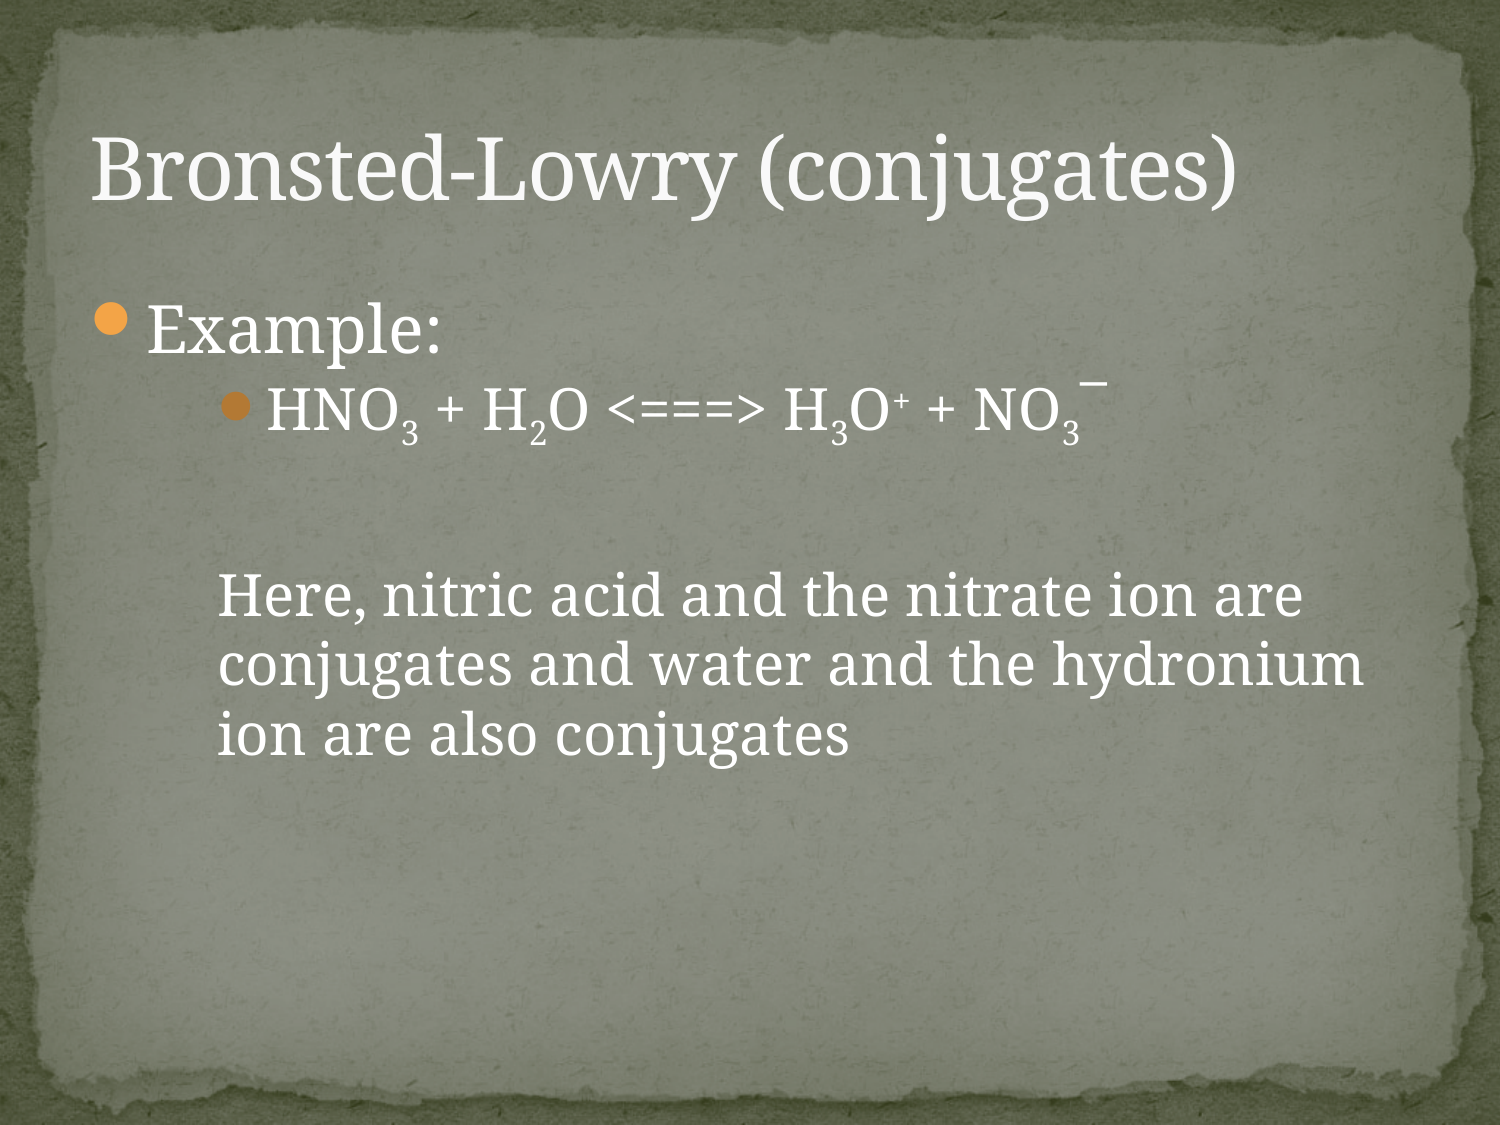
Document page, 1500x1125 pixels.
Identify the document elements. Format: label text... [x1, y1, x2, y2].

title Bronsted-Lowry (conjugates) [74, 24, 1425, 225]
list Example: HNO3 + H2O <===> H3O+ + NO3¯ Here, nitric acid and the nitrate ion are conjugates and water and the hydronium ion are also conjugates [75, 278, 1425, 799]
